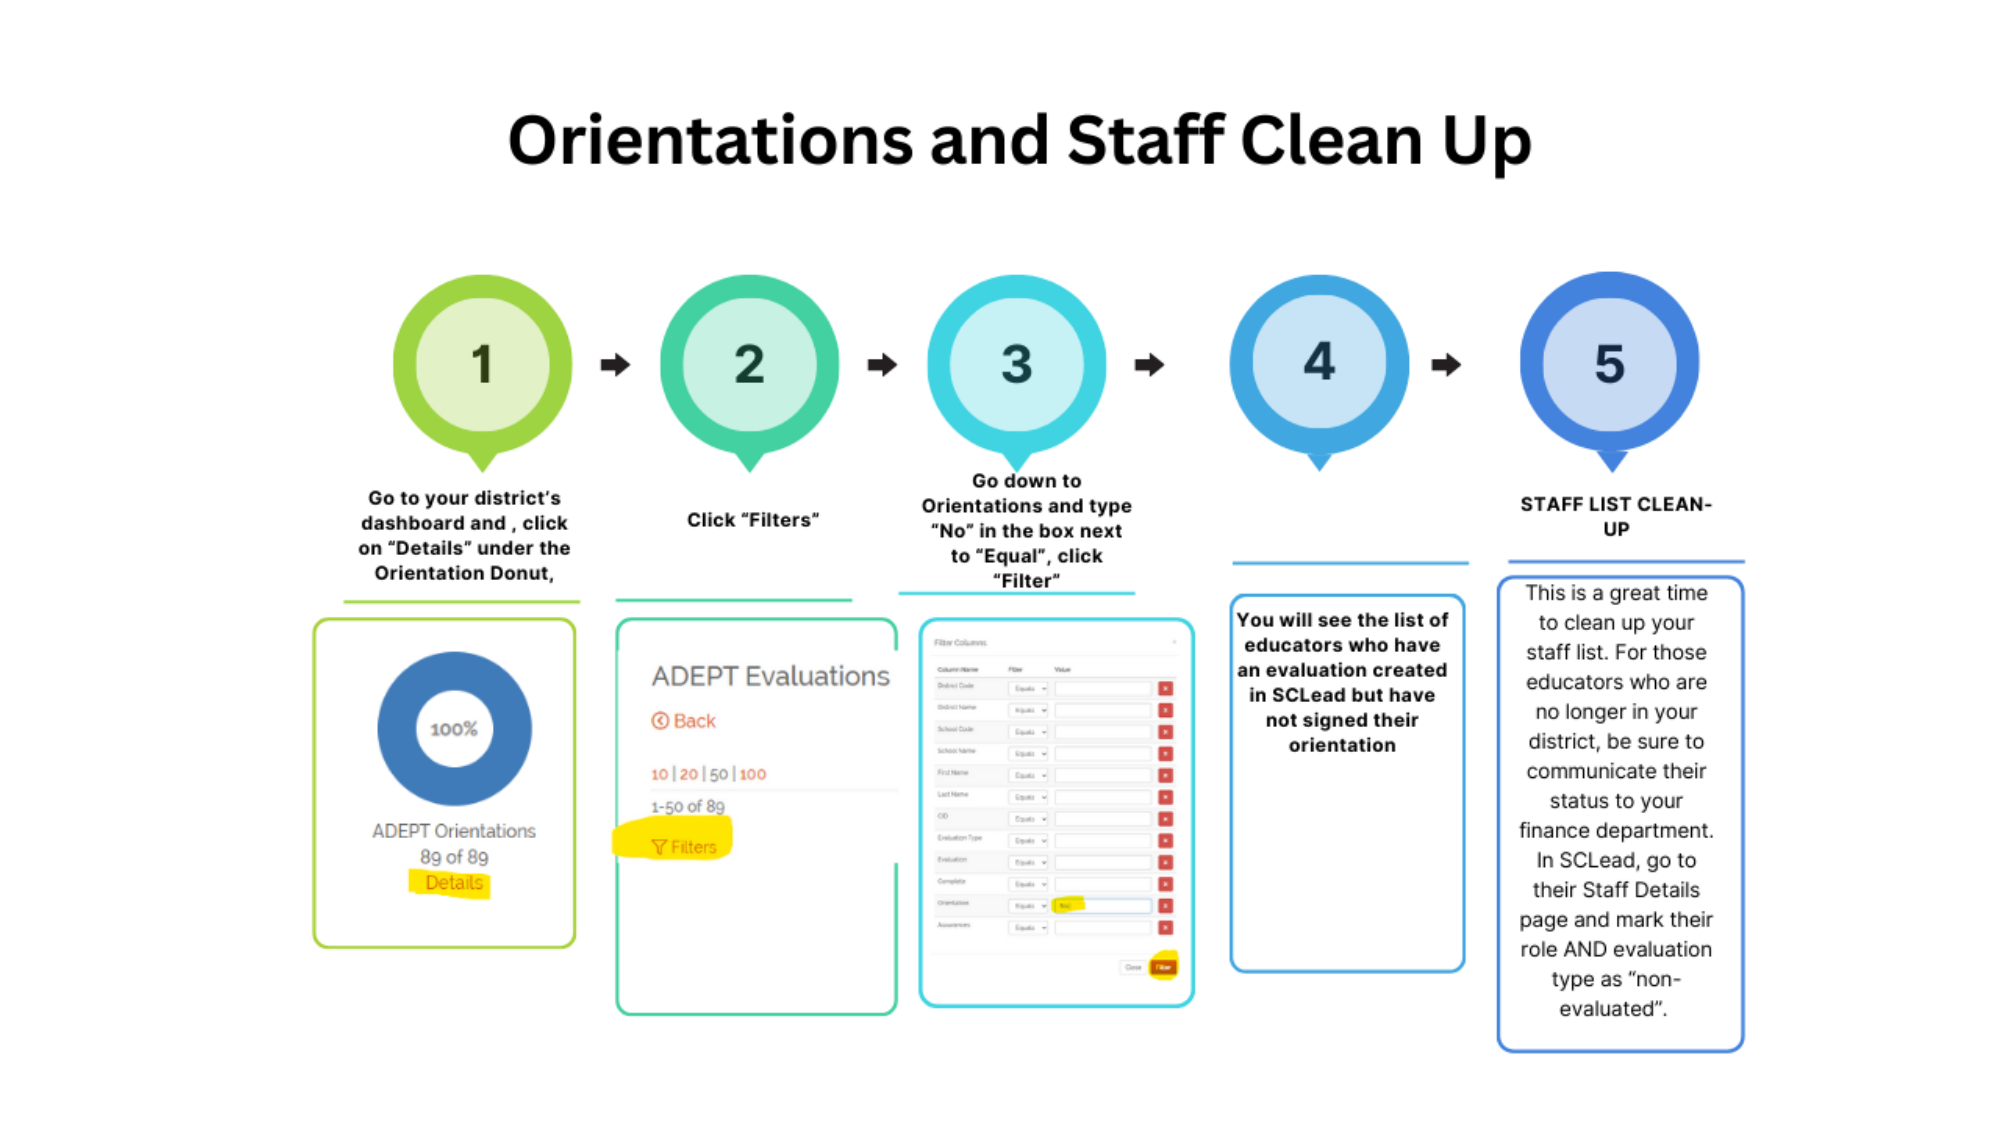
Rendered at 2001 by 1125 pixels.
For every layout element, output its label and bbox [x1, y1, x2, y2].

picture [219, 28, 1816, 1097]
